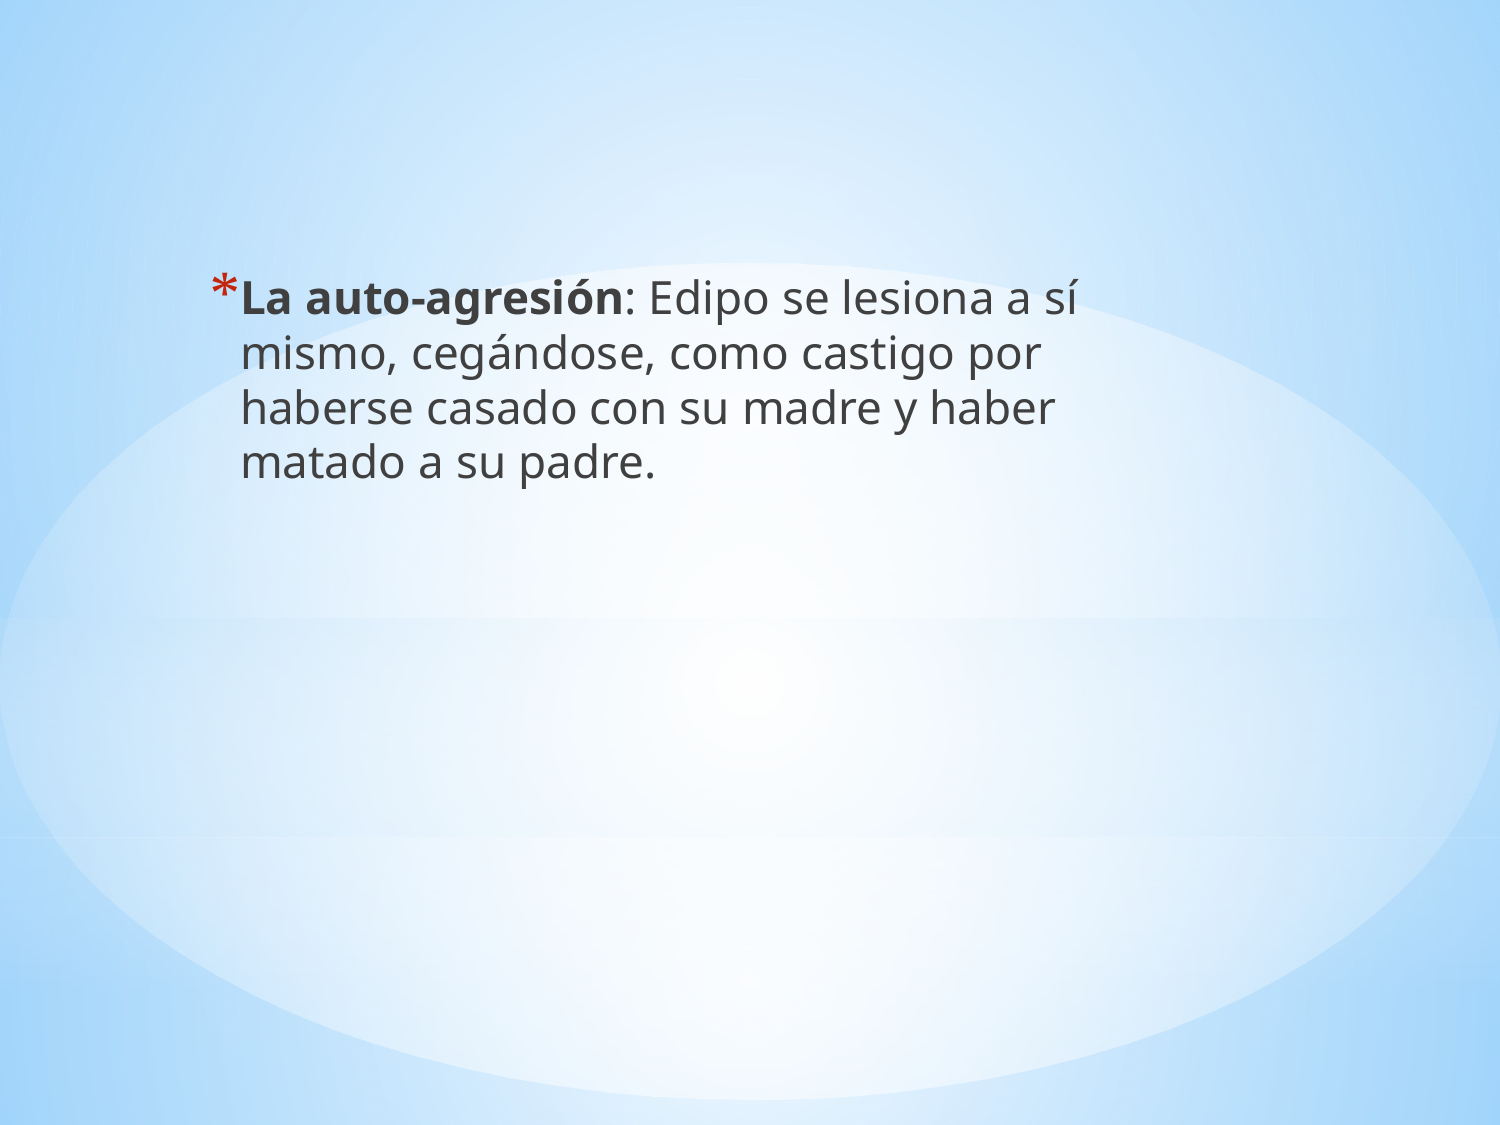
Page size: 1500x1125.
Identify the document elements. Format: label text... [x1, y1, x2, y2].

list La auto-agresión: Edipo se lesiona a sí mismo, cegándose, como castigo por haberse casado con su madre y haber matado a su padre. [187, 120, 1238, 690]
